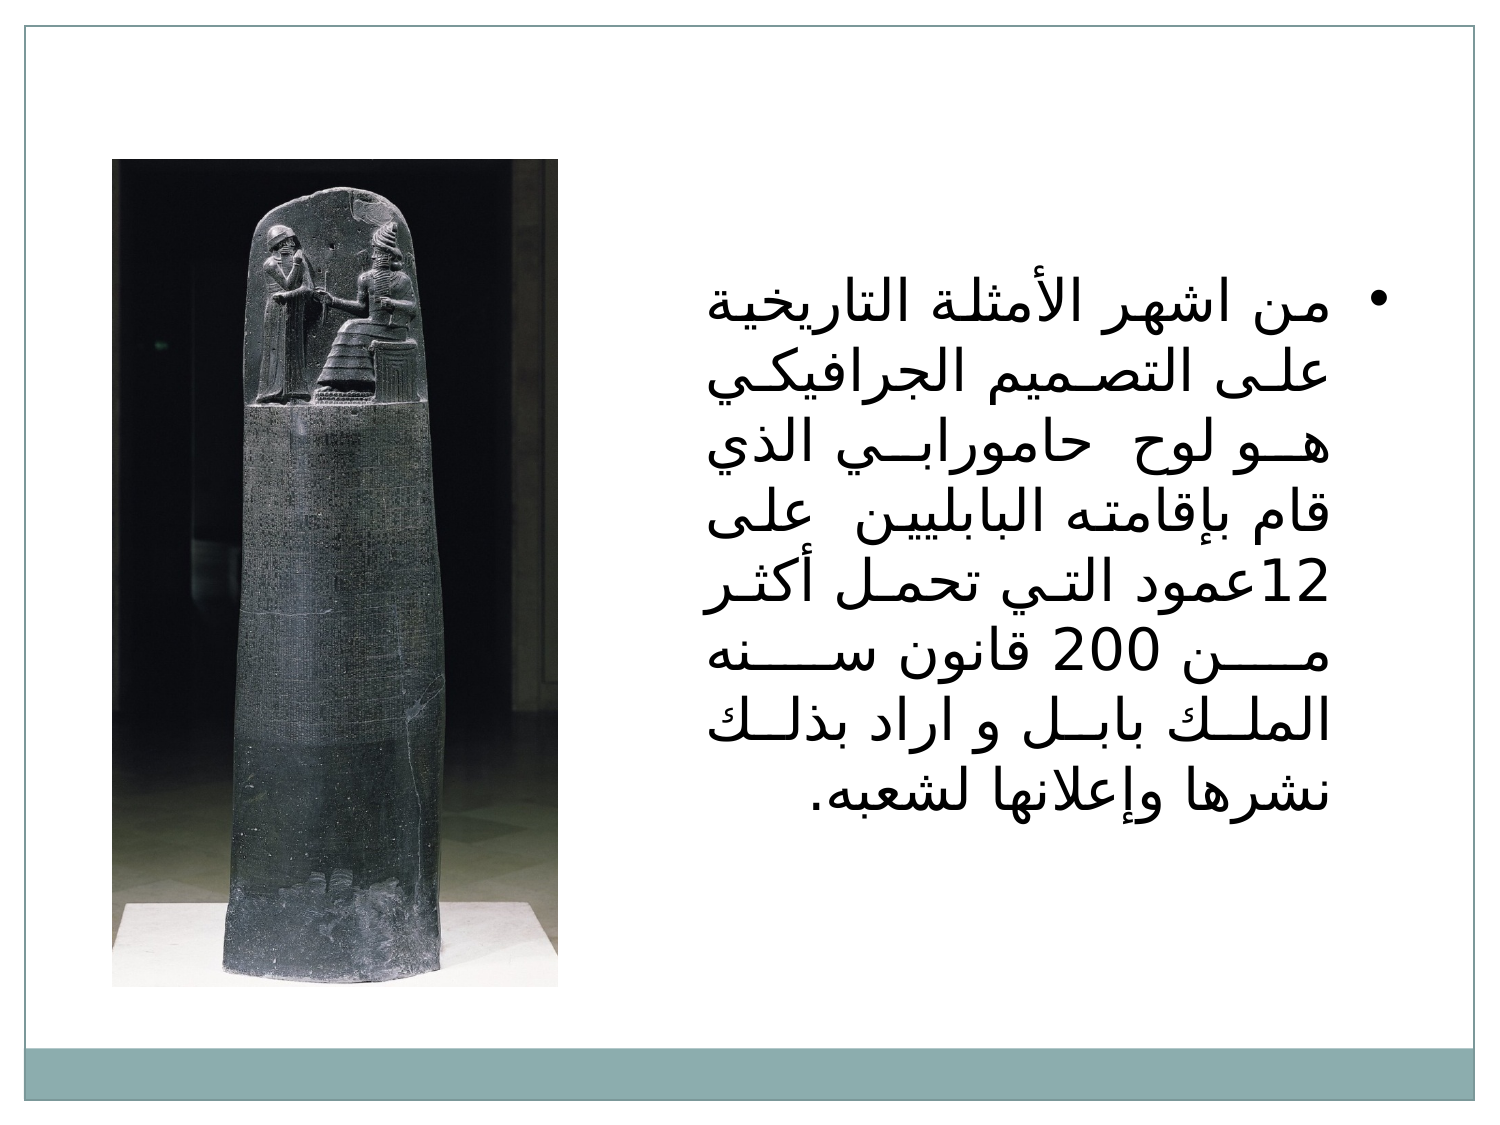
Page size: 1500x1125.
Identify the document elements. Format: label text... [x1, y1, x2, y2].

picture [111, 159, 558, 988]
text_box من اشهر الأمثلة التاريخية على التصميم الجرافيكي هو لوح حامورابي الذي قام بإقامته البابليين على 12عمود التي تحمل أكثر من 200 قانون سنه الملك بابل و اراد بذلك نشرها وإعلانها لشعبه. [690, 255, 1404, 830]
